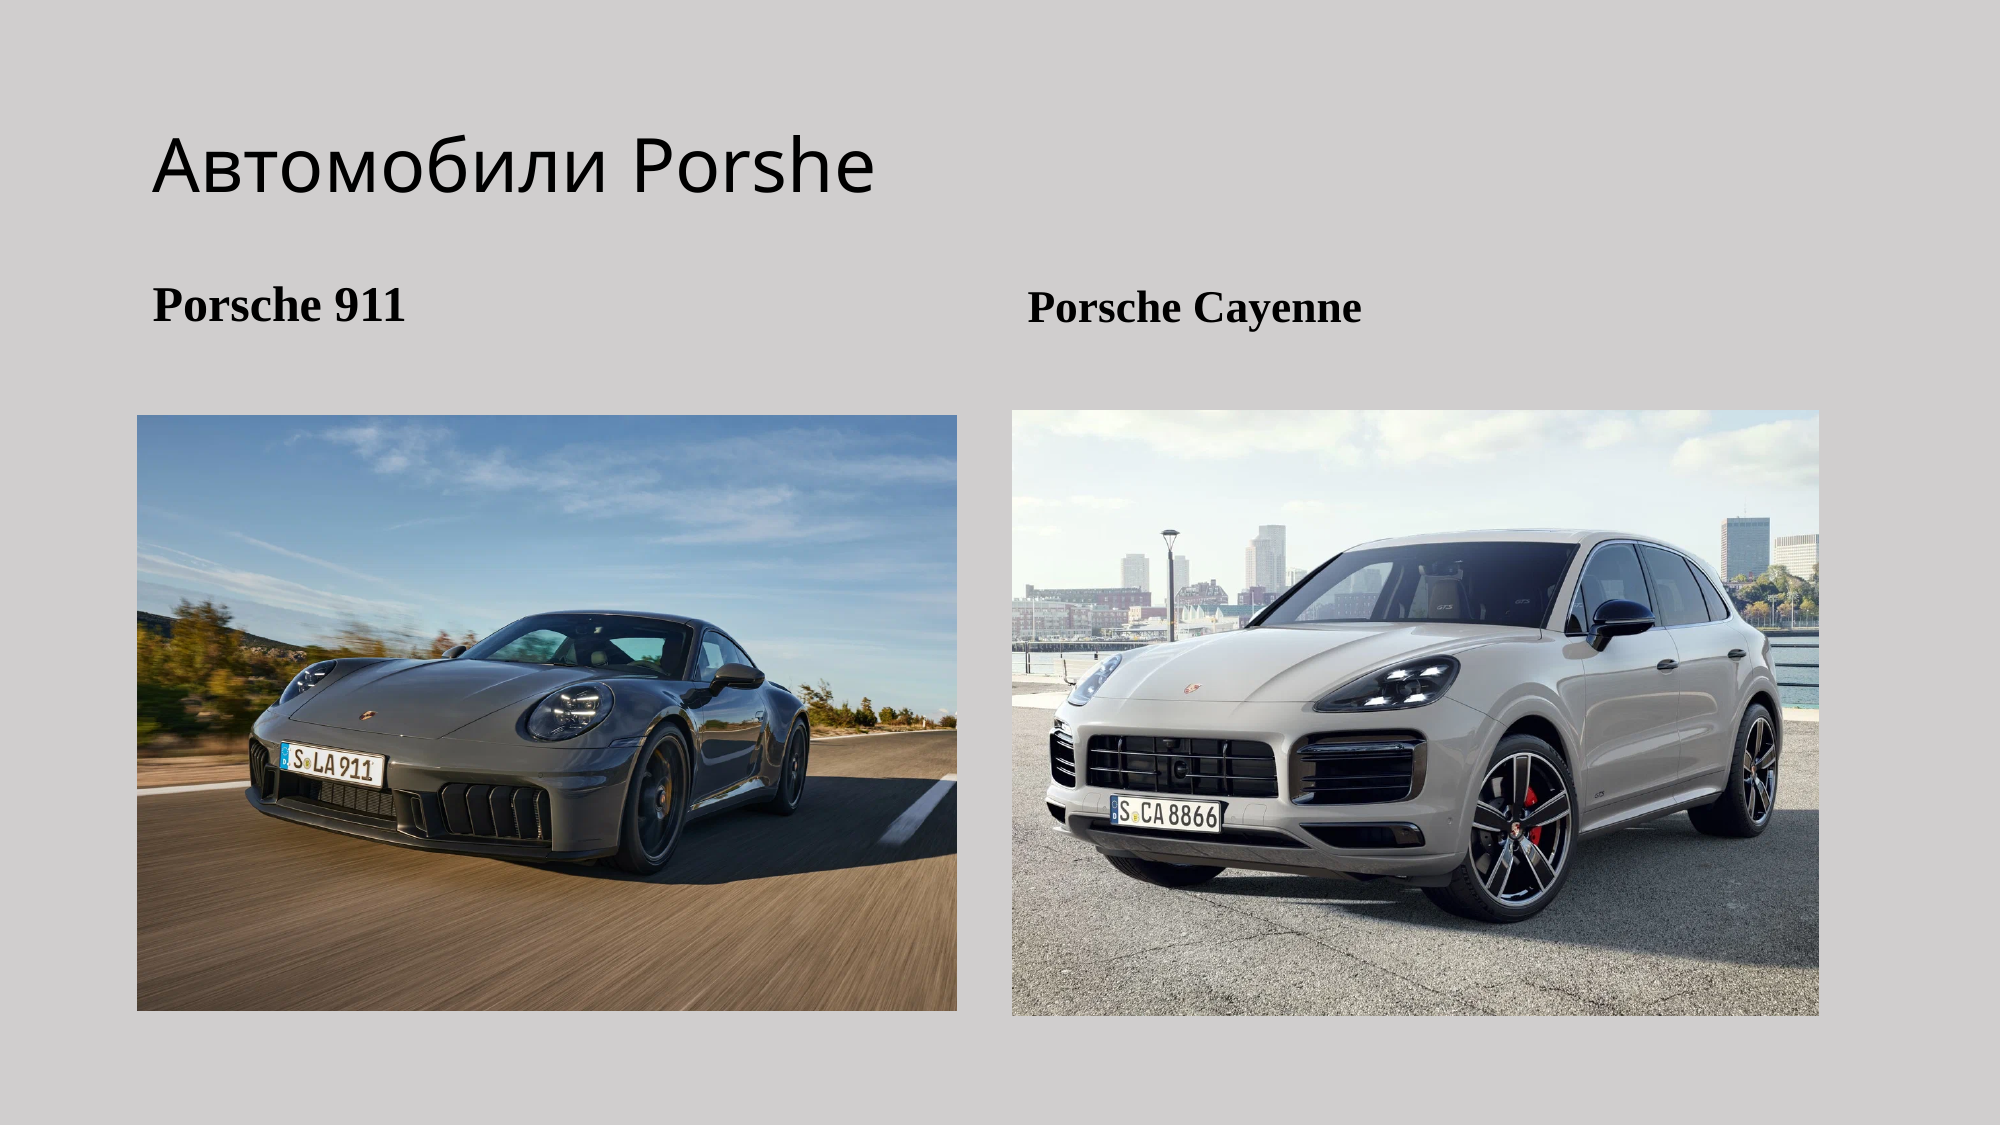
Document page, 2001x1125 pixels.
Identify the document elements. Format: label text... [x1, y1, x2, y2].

title Автомобили Porshe [137, 59, 1775, 278]
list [1012, 410, 1819, 1016]
list Porsсhe 911 [137, 275, 984, 340]
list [137, 415, 957, 1011]
list Porsche Cayenne [1012, 275, 1863, 340]
